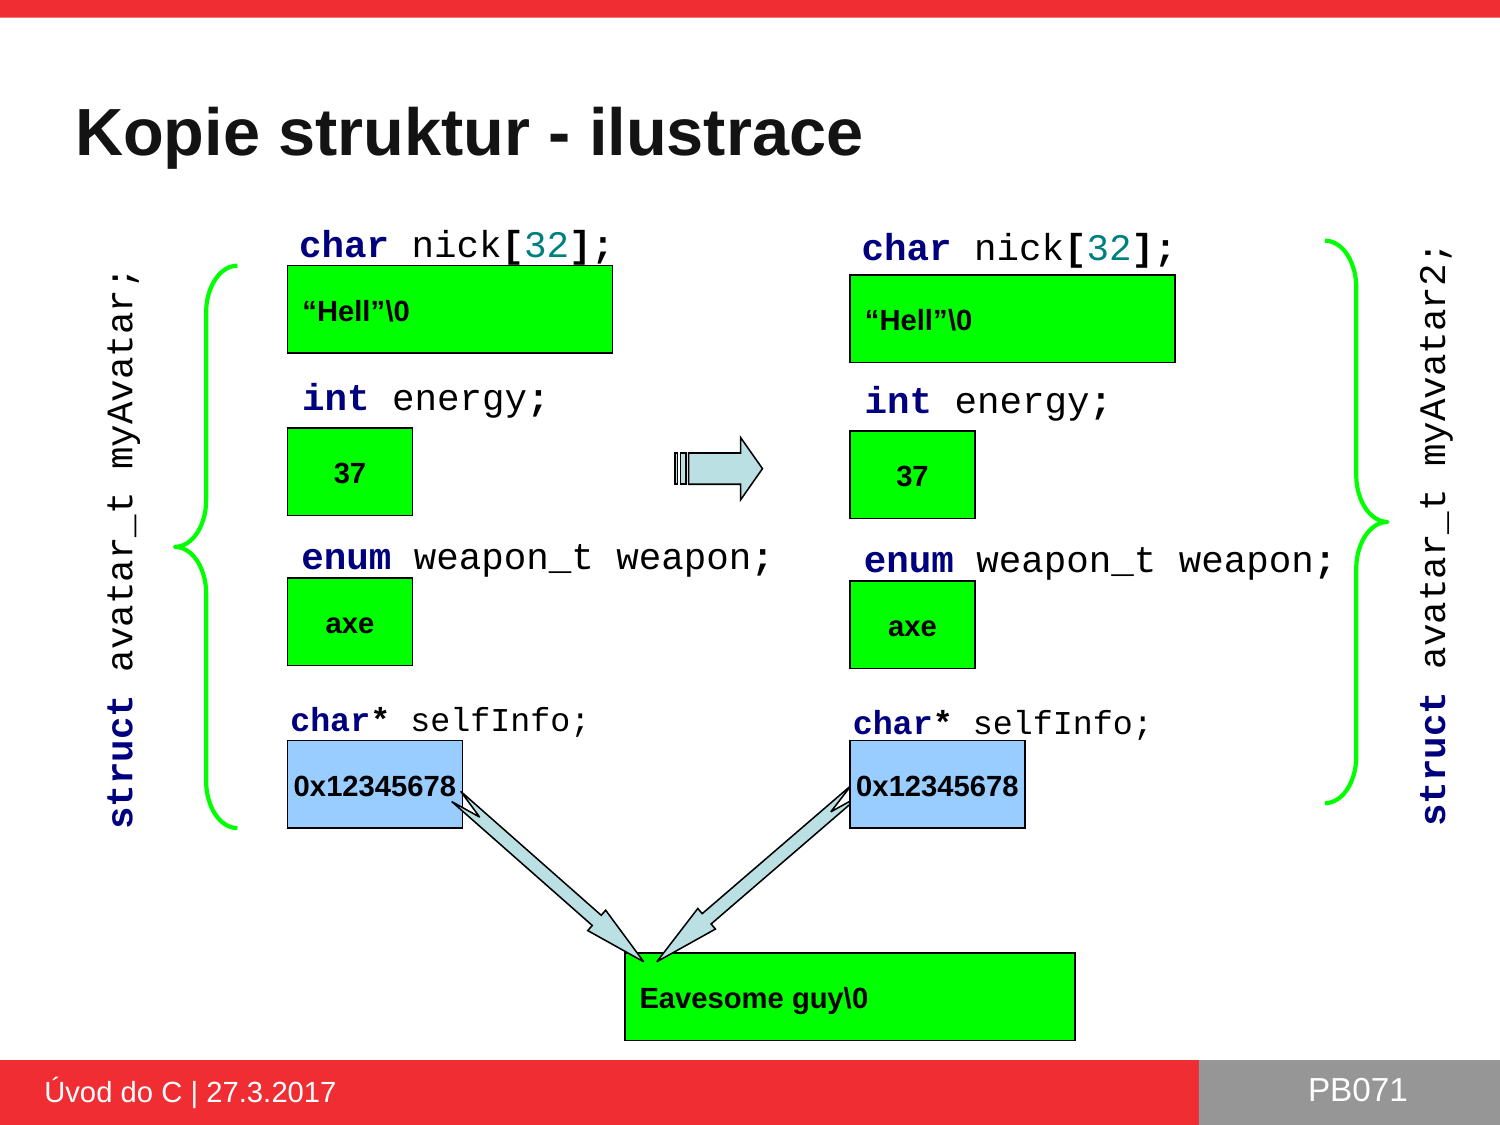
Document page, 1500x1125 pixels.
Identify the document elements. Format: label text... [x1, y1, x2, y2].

text_box 37 [849, 431, 975, 519]
text_box axe [287, 585, 413, 666]
title Kopie struktur - ilustrace [75, 45, 1471, 208]
text_box [451, 791, 644, 962]
text_box 37 [287, 428, 413, 516]
text_box [656, 787, 849, 962]
text_box axe [849, 588, 975, 669]
text_box [174, 265, 238, 829]
text_box [688, 437, 763, 500]
text_box Eavesome guy\0 [624, 953, 1075, 1041]
text_box [1325, 240, 1388, 804]
text_box enum weapon_t weapon; [286, 524, 789, 585]
text_box “Hell”\0 [849, 274, 1175, 363]
text_box [674, 453, 678, 485]
text_box [680, 453, 686, 485]
text_box struct avatar_t myAvatar; [87, 252, 148, 845]
text_box char nick[32]; [846, 215, 1192, 276]
text_box char* selfInfo; [275, 690, 606, 746]
text_box char* selfInfo; [838, 693, 1168, 749]
text_box 0x12345678 [849, 740, 1025, 829]
text_box enum weapon_t weapon; [849, 528, 1325, 588]
text_box int energy; [849, 368, 1127, 429]
text_box char nick[32]; [284, 212, 629, 273]
footer Úvod do C | 27.3.2017 [29, 1065, 1199, 1125]
text_box 0x12345678 [287, 746, 463, 829]
text_box struct avatar_t myAvatar2; [1399, 227, 1460, 842]
text_box int energy; [287, 365, 565, 426]
text_box “Hell”\0 [287, 273, 613, 354]
